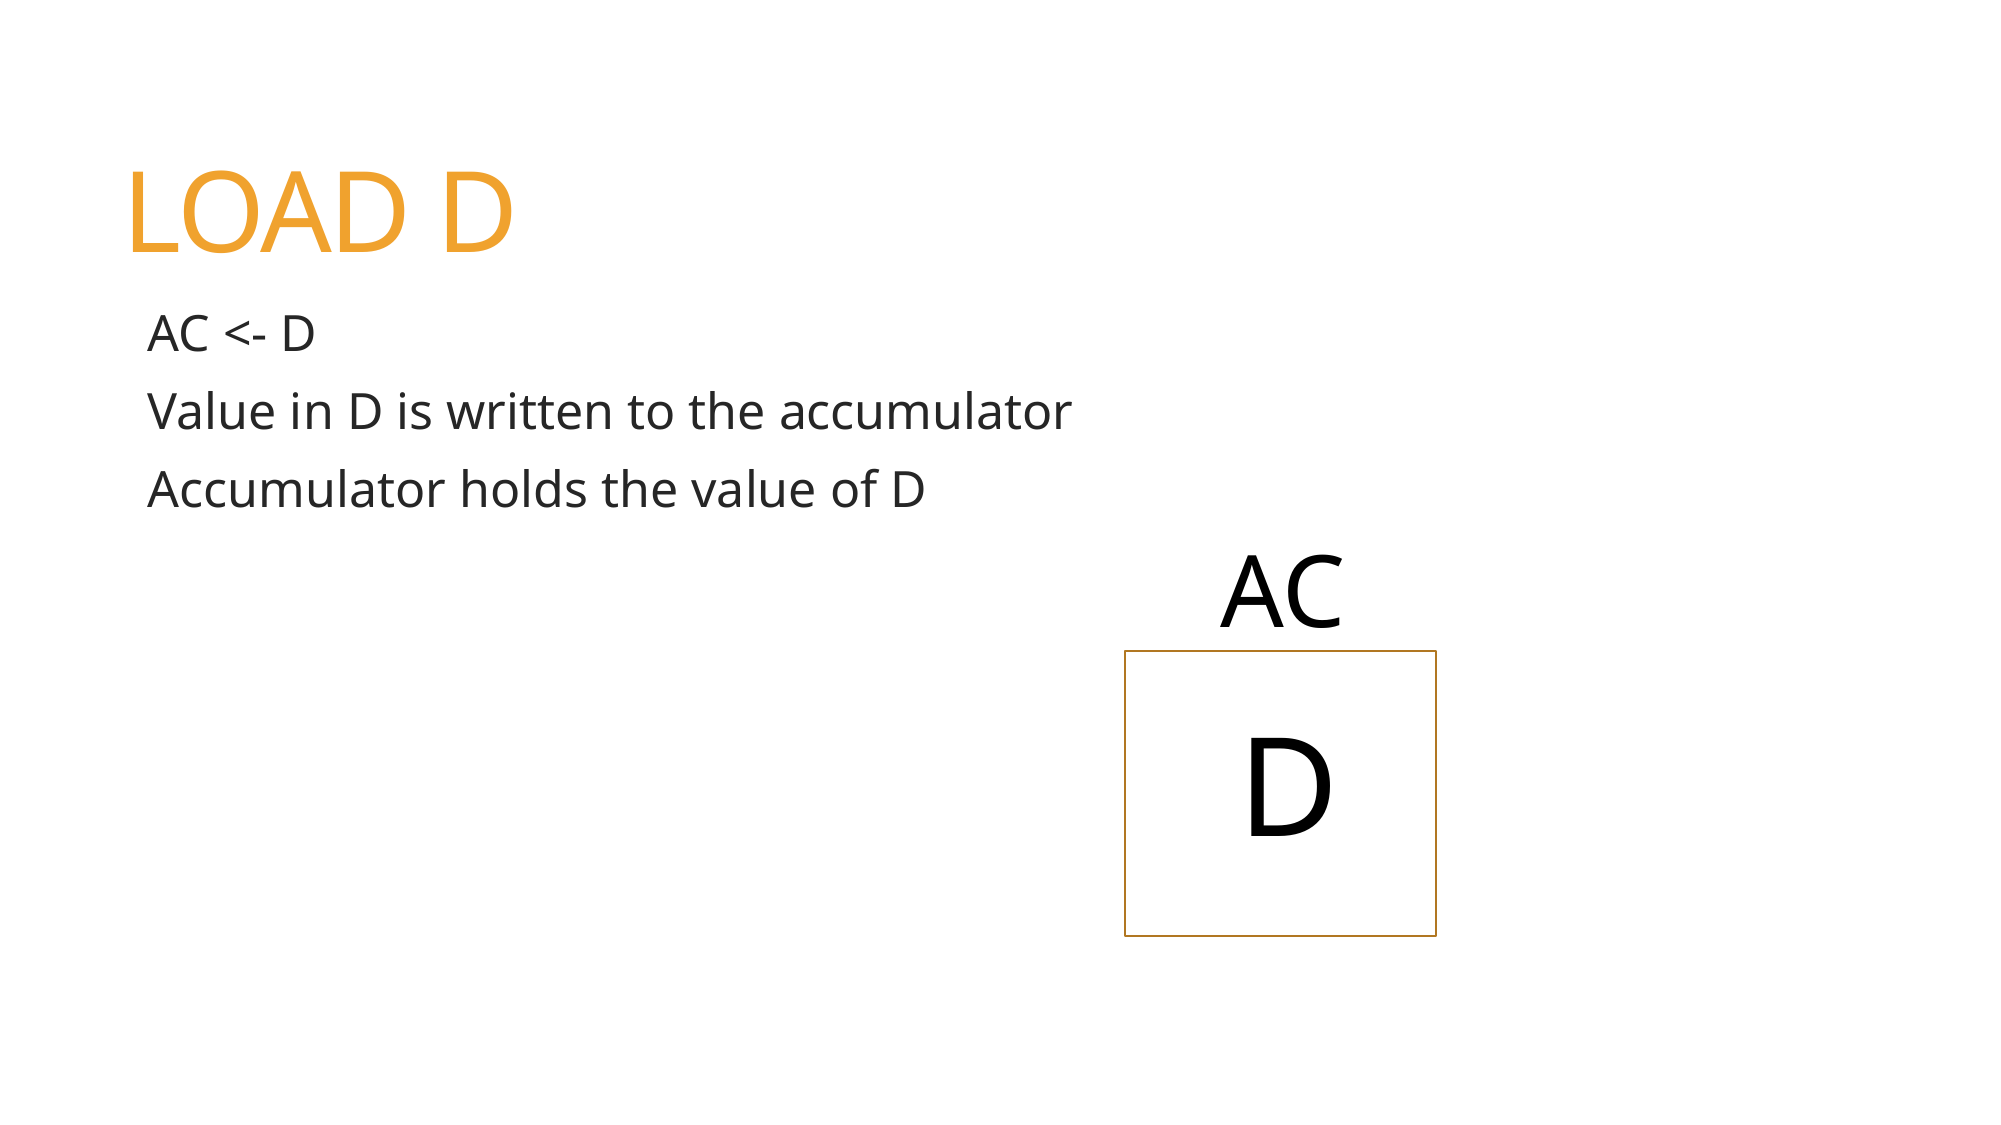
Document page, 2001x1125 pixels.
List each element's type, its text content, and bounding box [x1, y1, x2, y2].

text_box AC [1205, 520, 1380, 655]
text_box [1124, 650, 1437, 937]
title LOAD D [107, 81, 1875, 354]
list AC <- D Value in D is written to the accumulator Accumulator holds the value of D [117, 303, 1882, 922]
text_box D [1223, 691, 1362, 872]
